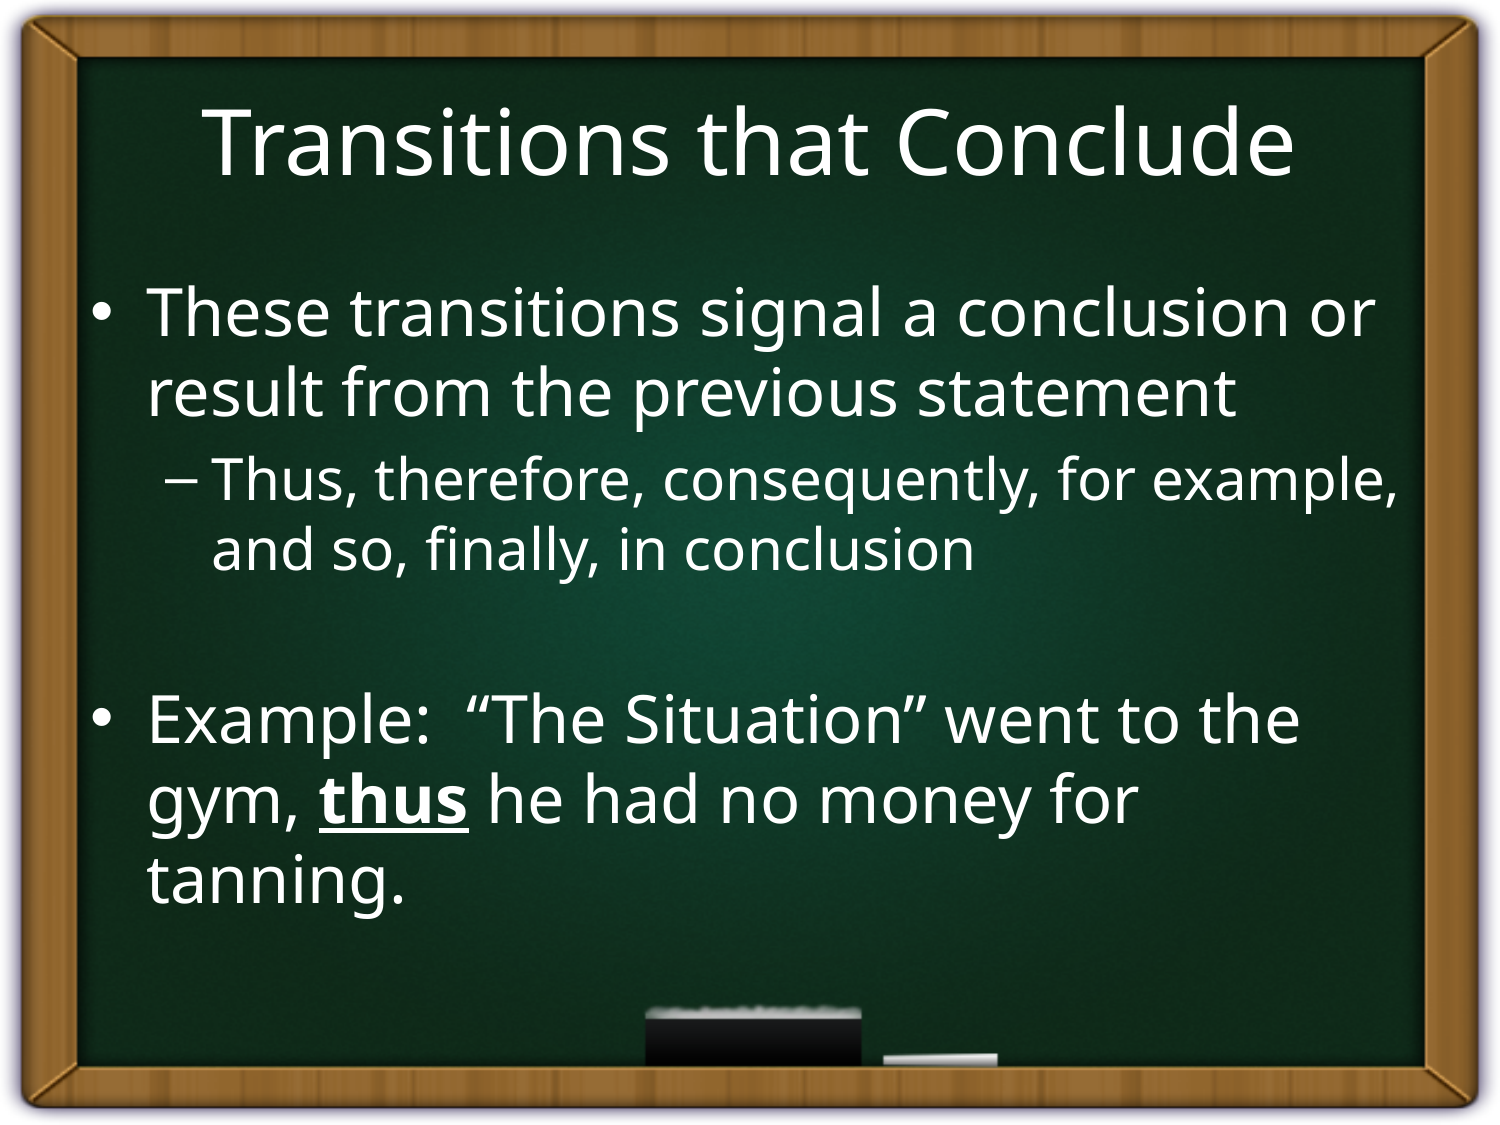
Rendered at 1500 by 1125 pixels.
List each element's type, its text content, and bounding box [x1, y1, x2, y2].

title Transitions that Conclude [75, 45, 1425, 233]
picture [0, 0, 1500, 1125]
list These transitions signal a conclusion or result from the previous statement Thus, therefore, consequently, for example, and so, finally, in conclusion Example: “The Situation” went to the gym, thus he had no money for tanning. [75, 262, 1425, 1005]
